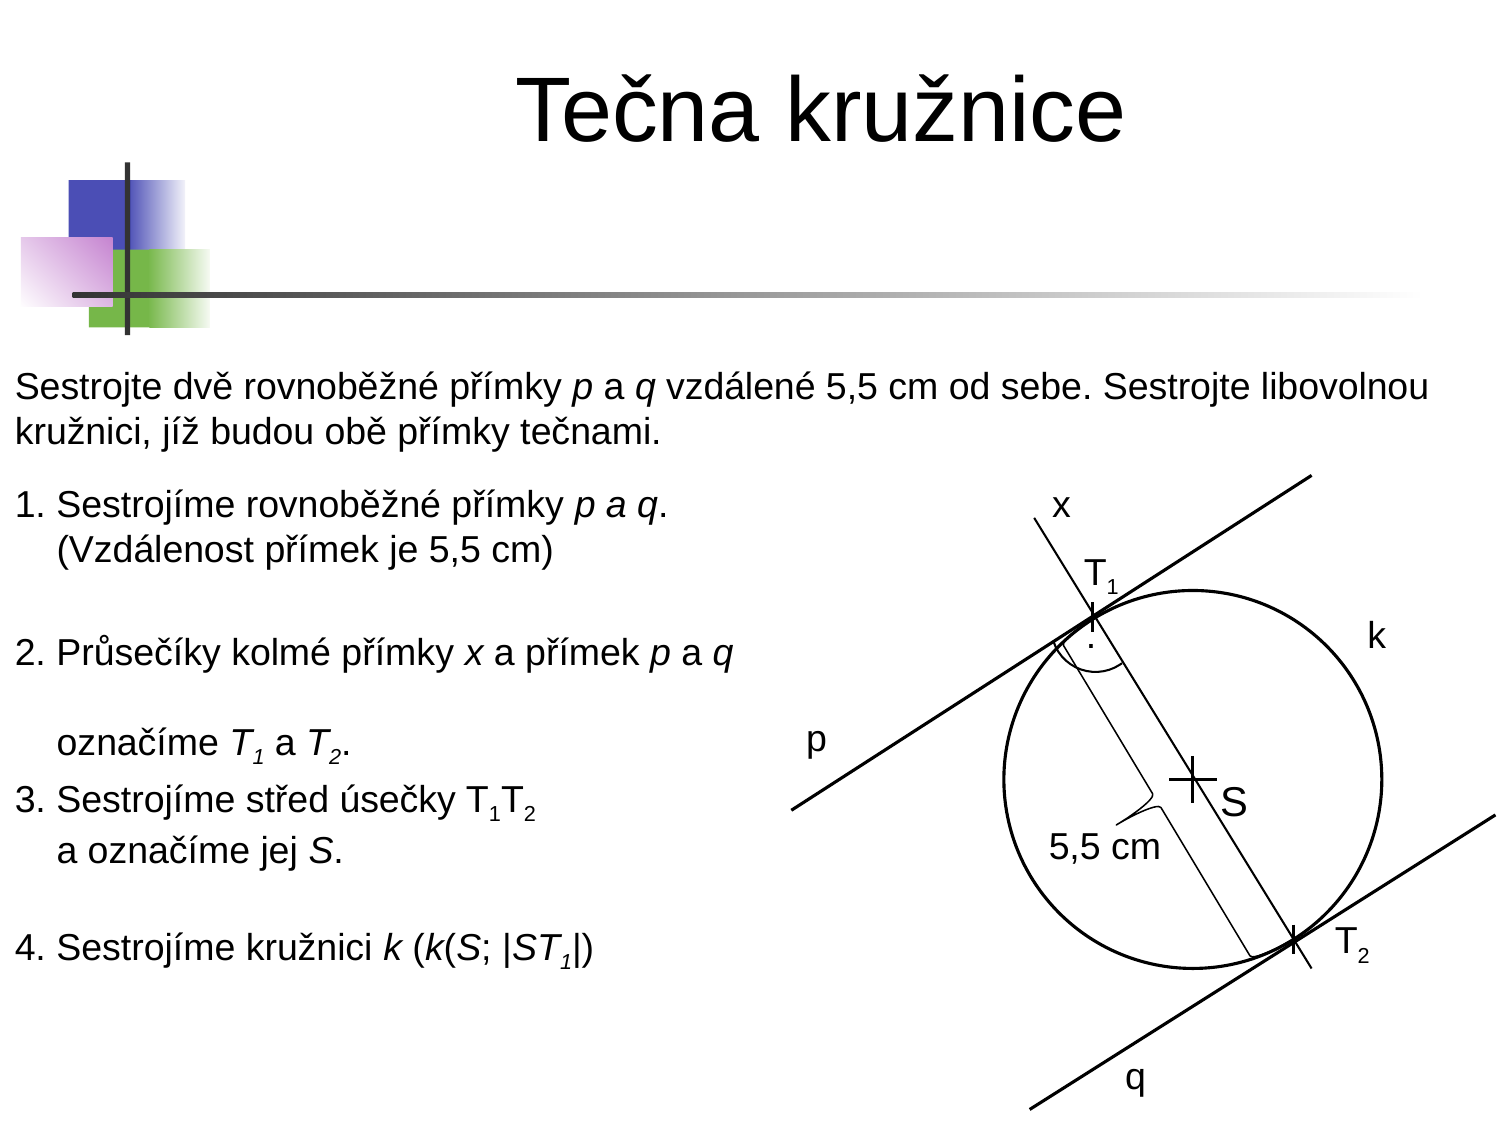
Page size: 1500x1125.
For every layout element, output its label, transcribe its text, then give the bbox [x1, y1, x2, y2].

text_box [1033, 517, 1312, 813]
text_box [1317, 637, 1382, 813]
text_box Sestrojte dvě rovnoběžné přímky p a q vzdálené 5,5 cm od sebe. Sestrojte libovolnou kružnici, jíž budou obě přímky tečnami. [0, 354, 1500, 459]
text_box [791, 475, 1312, 811]
text_box 1. Sestrojíme rovnoběžné přímky p a q. (Vzdálenost přímek je 5,5 cm) [0, 472, 706, 578]
text_box k [1352, 604, 1412, 664]
text_box Tečna kružnice [266, 42, 1376, 168]
text_box 4. Sestrojíme kružnici k (k(S; |ST1|) [0, 915, 706, 982]
text_box 2. Průsečíky kolmé přímky x a přímek p a q označíme T1 a T2. [0, 620, 750, 776]
text_box 3. Sestrojíme střed úsečky T1T2 a označíme jej S. [0, 767, 668, 879]
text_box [1029, 814, 1496, 1110]
text_box [1008, 819, 1024, 865]
